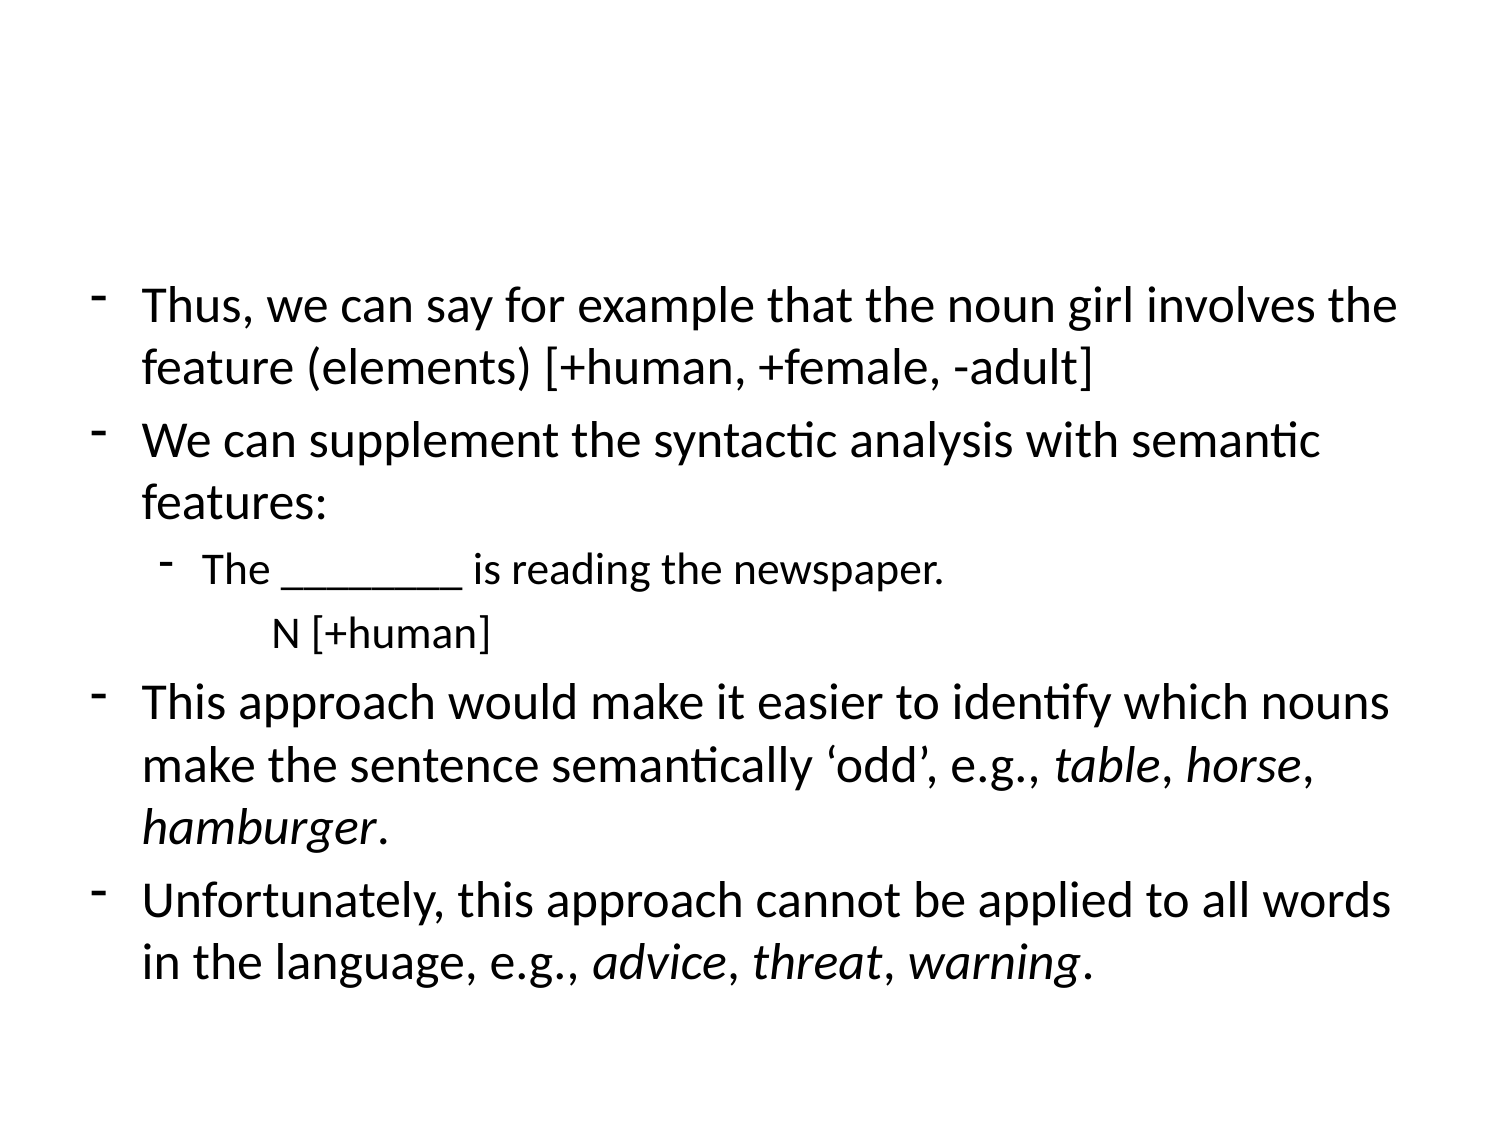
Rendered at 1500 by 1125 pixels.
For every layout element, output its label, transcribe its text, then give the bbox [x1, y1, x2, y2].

list Thus, we can say for example that the noun girl involves the feature (elements) [+human, +female, -adult] We can supplement the syntactic analysis with semantic features: The ________ is reading the newspaper. N [+human] This approach would make it easier to identify which nouns make the sentence semantically ‘odd’, e.g., table, horse, hamburger. Unfortunately, this approach cannot be applied to all words in the language, e.g., advice, threat, warning. [75, 262, 1425, 1005]
